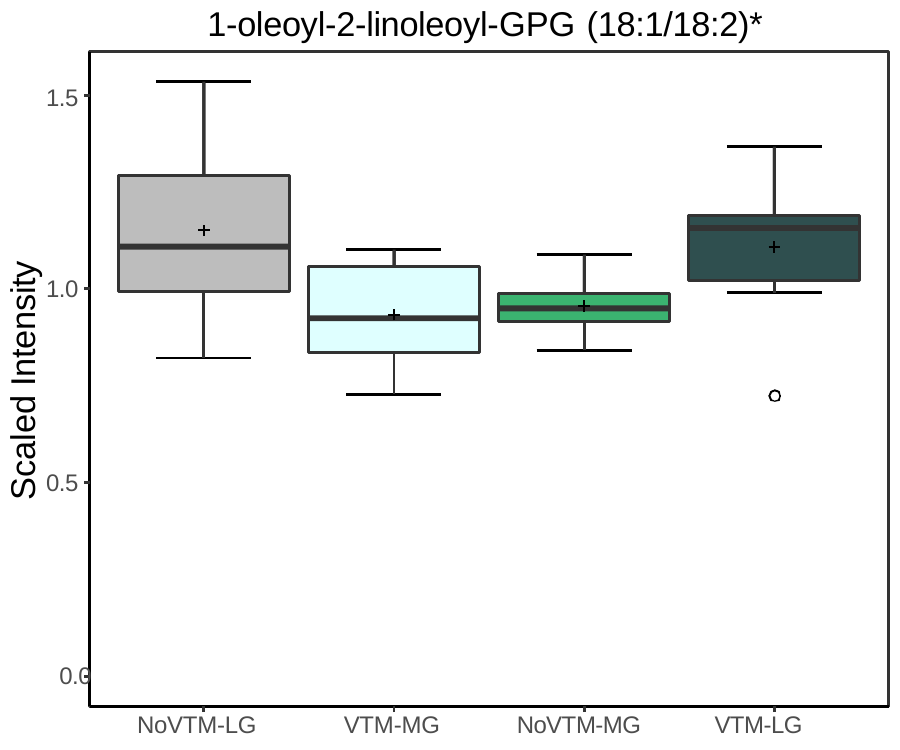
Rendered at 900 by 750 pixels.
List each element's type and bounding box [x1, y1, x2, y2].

footer [57, 661, 95, 750]
text_box [44, 0, 891, 738]
text_box [1, 256, 82, 503]
slide_number [134, 713, 290, 750]
